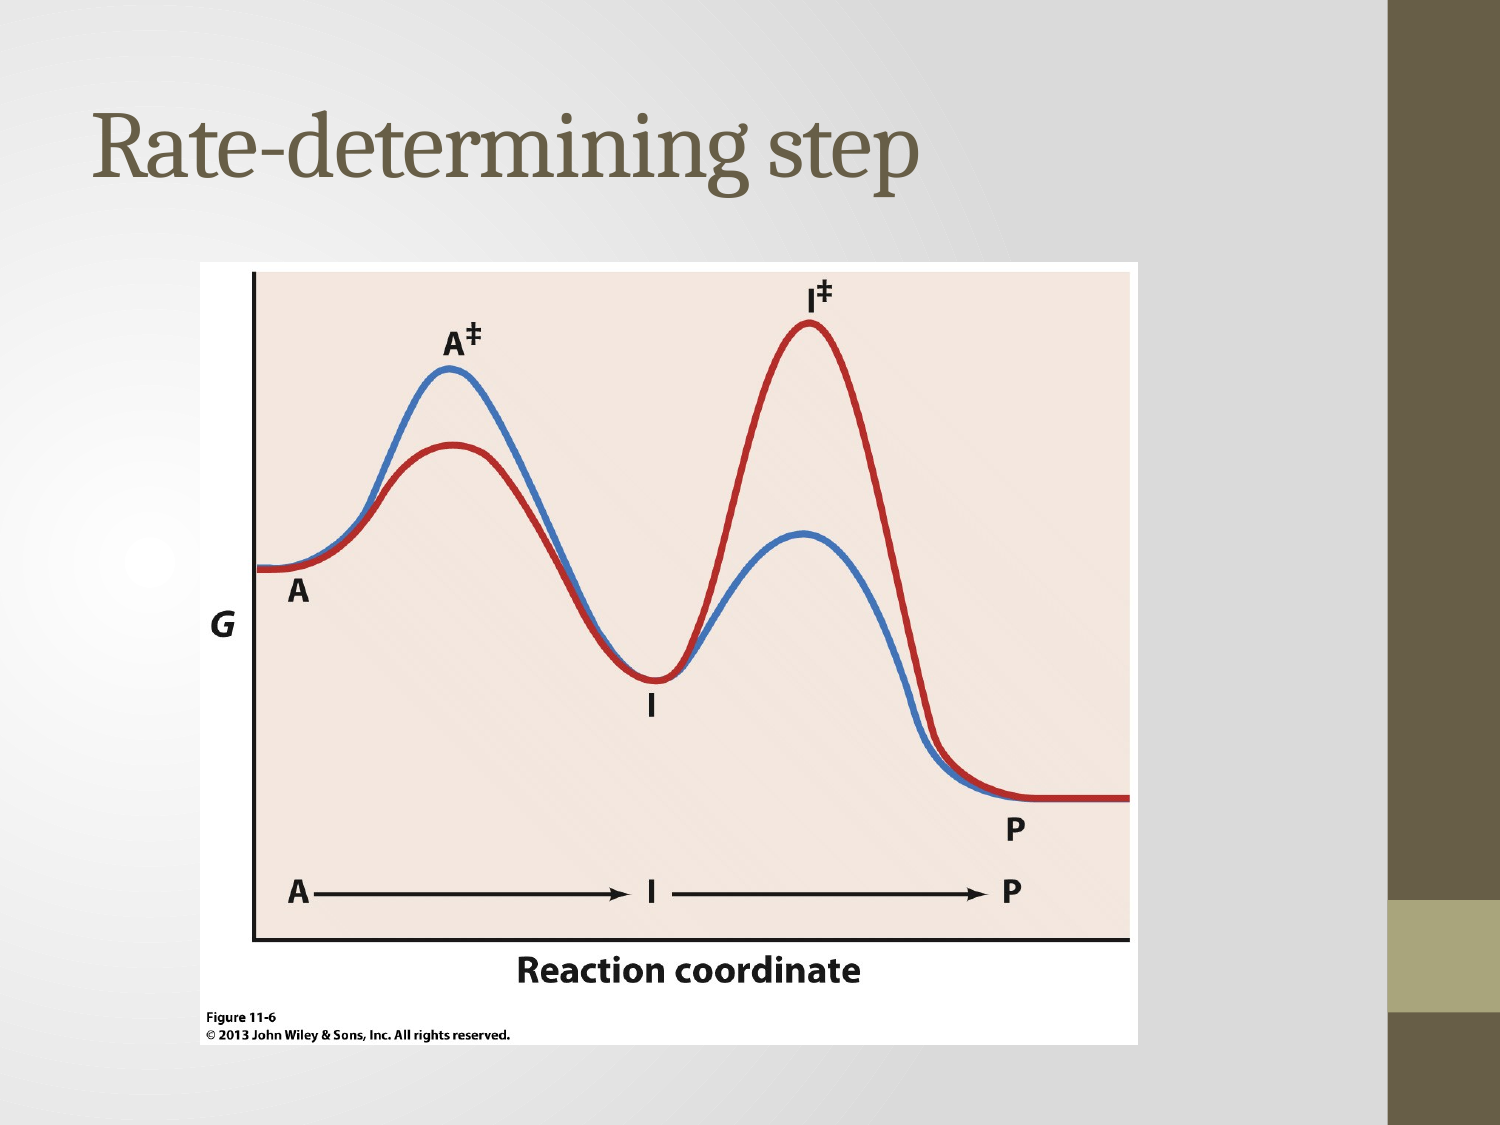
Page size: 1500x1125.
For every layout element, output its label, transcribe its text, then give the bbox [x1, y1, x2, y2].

picture [199, 261, 1138, 1046]
title Rate-determining step [75, 45, 1325, 233]
